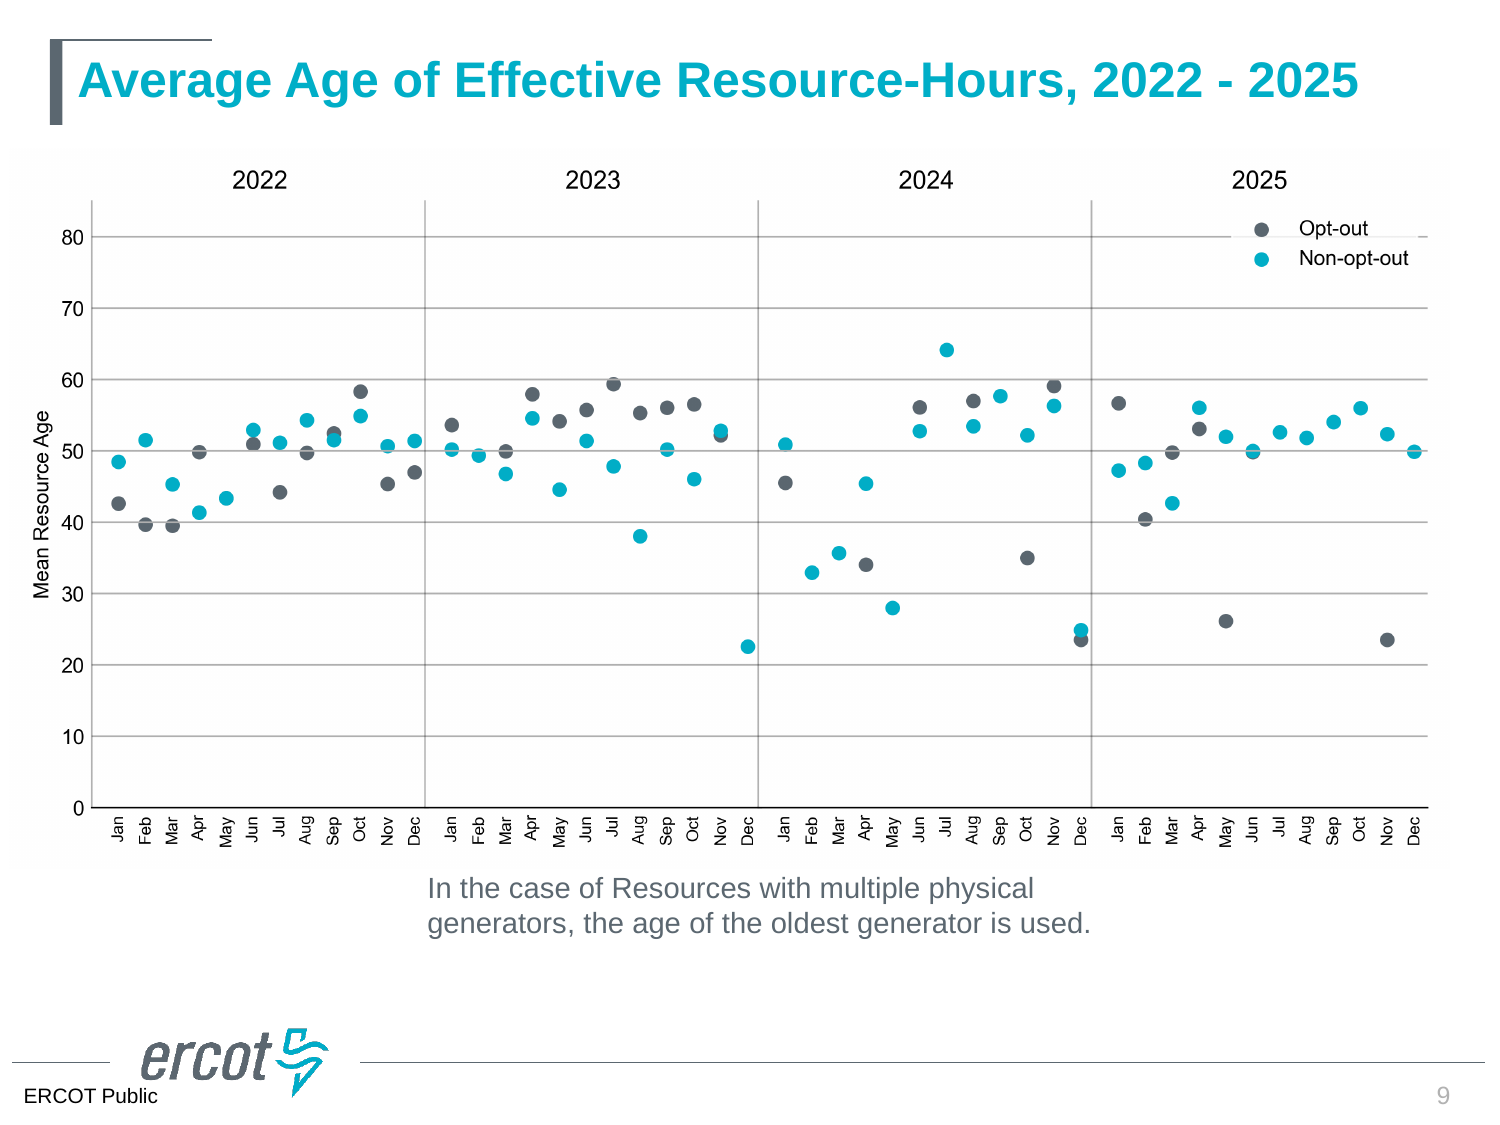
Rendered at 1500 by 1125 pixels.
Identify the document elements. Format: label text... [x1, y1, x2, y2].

picture [137, 1024, 332, 1100]
slide_number 9 [1400, 1076, 1488, 1113]
text_box In the case of Resources with multiple physical generators, the age of the oldest generator is used. [412, 877, 1175, 947]
title Average Age of Effective Resource-Hours, 2022 - 2025 [62, 39, 1450, 125]
picture [9, 147, 1451, 869]
